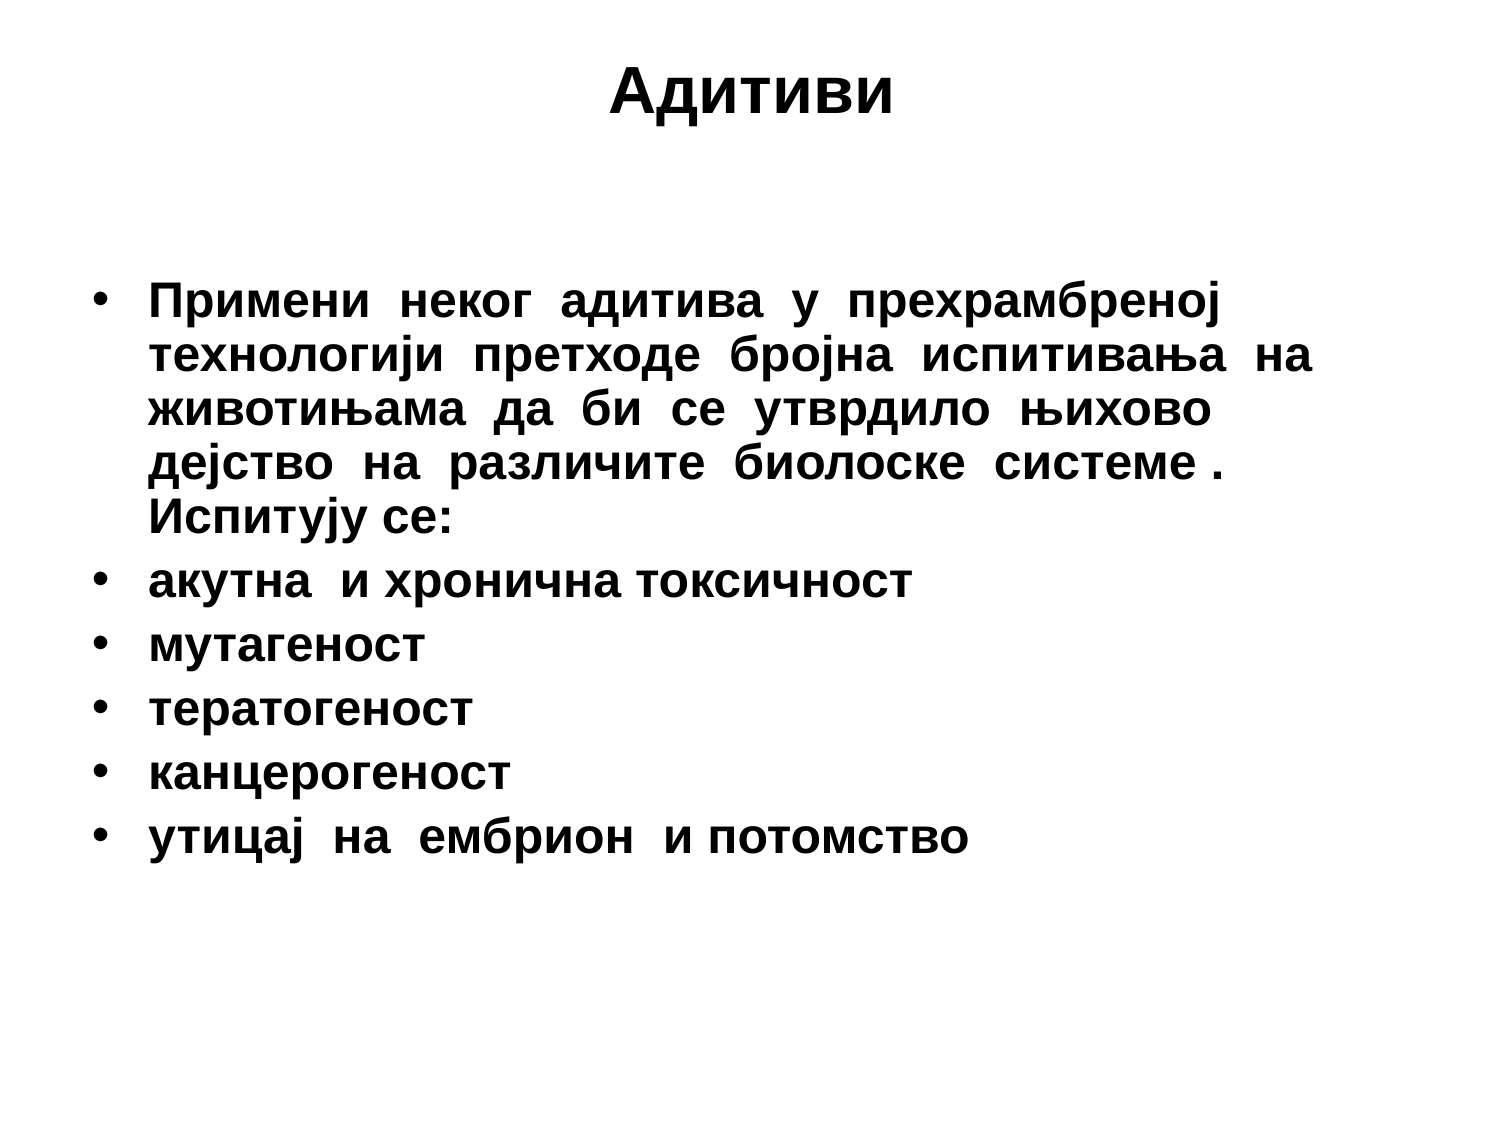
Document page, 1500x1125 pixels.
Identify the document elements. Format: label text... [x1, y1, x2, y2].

list Примени неког адитива у прехрамбреној технологији претходе бројна испитивања на животињама да би се утврдило њихово дејство на различите биолоске системе . Испитују се: акутна и хронична токсичност мутагеност тератогеност канцерогеност утицај на ембрион и потомство [76, 266, 1428, 1010]
text_box Адитиви [76, 54, 1427, 127]
